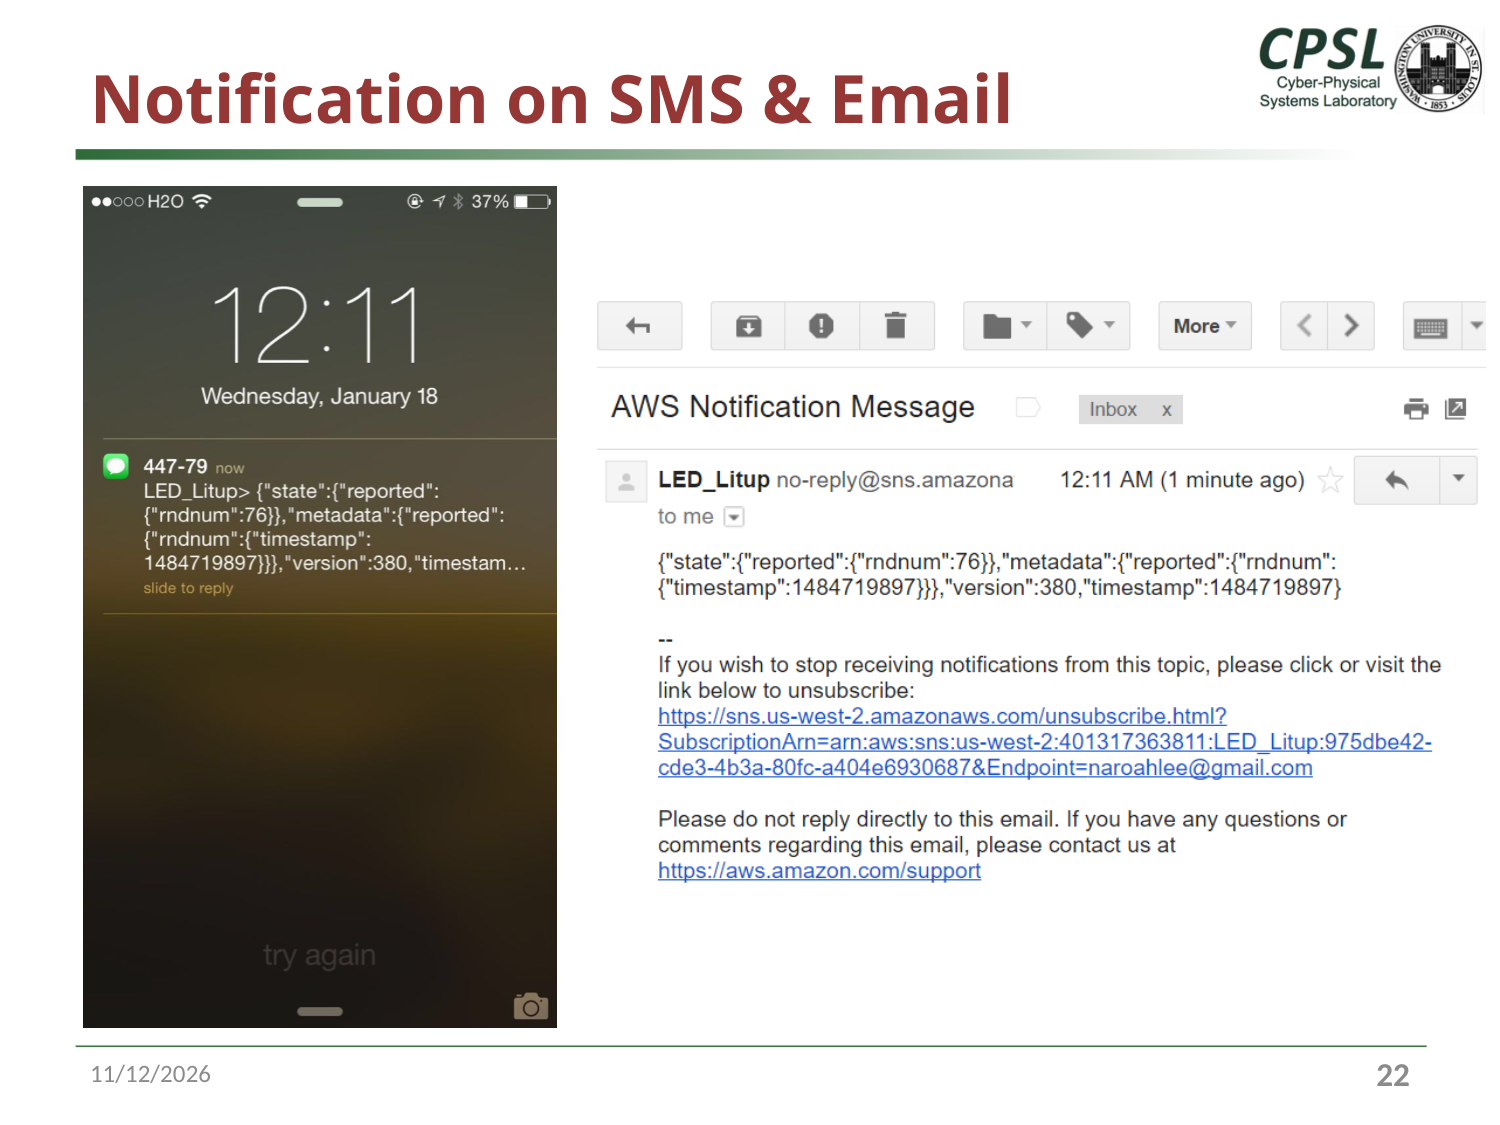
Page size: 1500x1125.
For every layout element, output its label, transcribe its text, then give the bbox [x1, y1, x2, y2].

title Notification on SMS & Email [75, 45, 1425, 149]
slide_number 21 [1074, 1042, 1425, 1103]
footer [512, 1042, 988, 1103]
picture [0, 0, 1500, 1125]
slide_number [75, 1042, 425, 1103]
